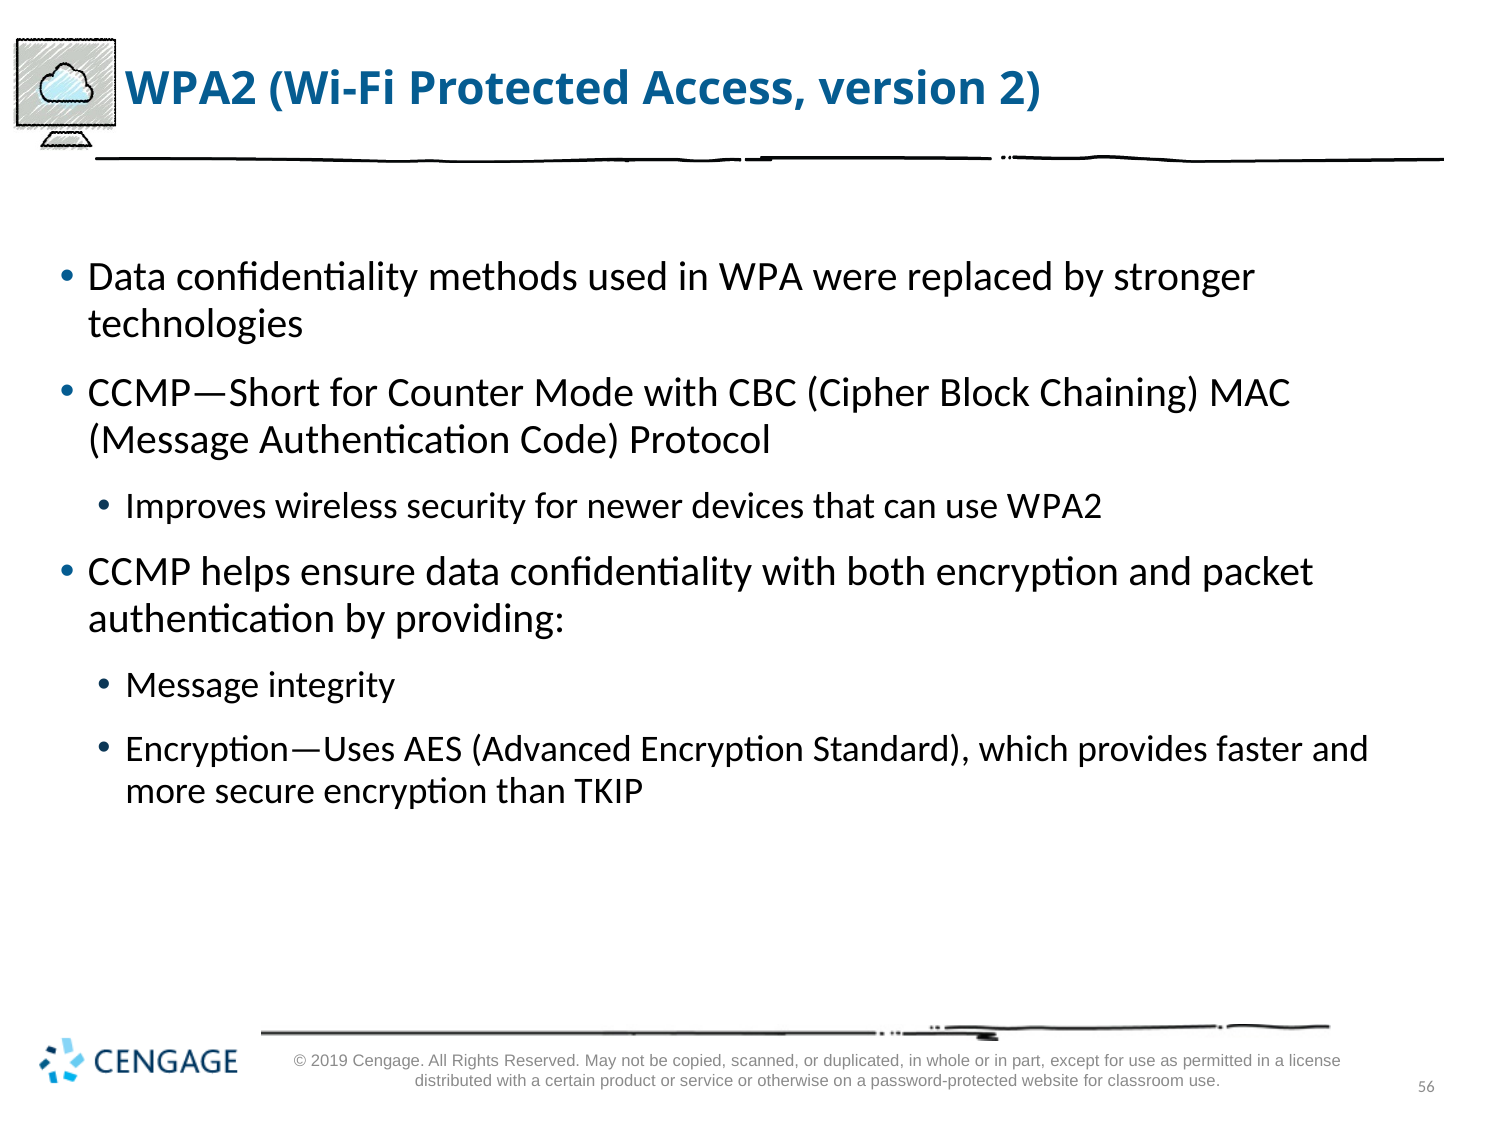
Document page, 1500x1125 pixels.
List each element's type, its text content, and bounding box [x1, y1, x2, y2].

list Data confidentiality methods used in W P A were replaced by stronger technologies C C M P—Short for Counter Mode with C B C (Cipher Block Chaining) MAC (Message Authentication Code) Protocol Improves wireless security for newer devices that can use W P A2 C C M P helps ensure data confidentiality with both encryption and packet authentication by providing: Message integrity Encryption—Uses A E S (Advanced Encryption Standard), which provides faster and more secure encryption than T K I P [59, 252, 1441, 818]
footer © 2019 Cengage. All Rights Reserved. May not be copied, scanned, or duplicated, in whole or in part, except for use as permitted in a license distributed with a certain product or service or otherwise on a password-protected website for classroom use. [262, 1050, 1375, 1091]
picture [95, 155, 1444, 163]
picture [13, 36, 117, 151]
picture [261, 1024, 1331, 1041]
title W P A2 (Wi-Fi Protected Access, version 2) [125, 66, 1442, 116]
picture [19, 1024, 250, 1096]
